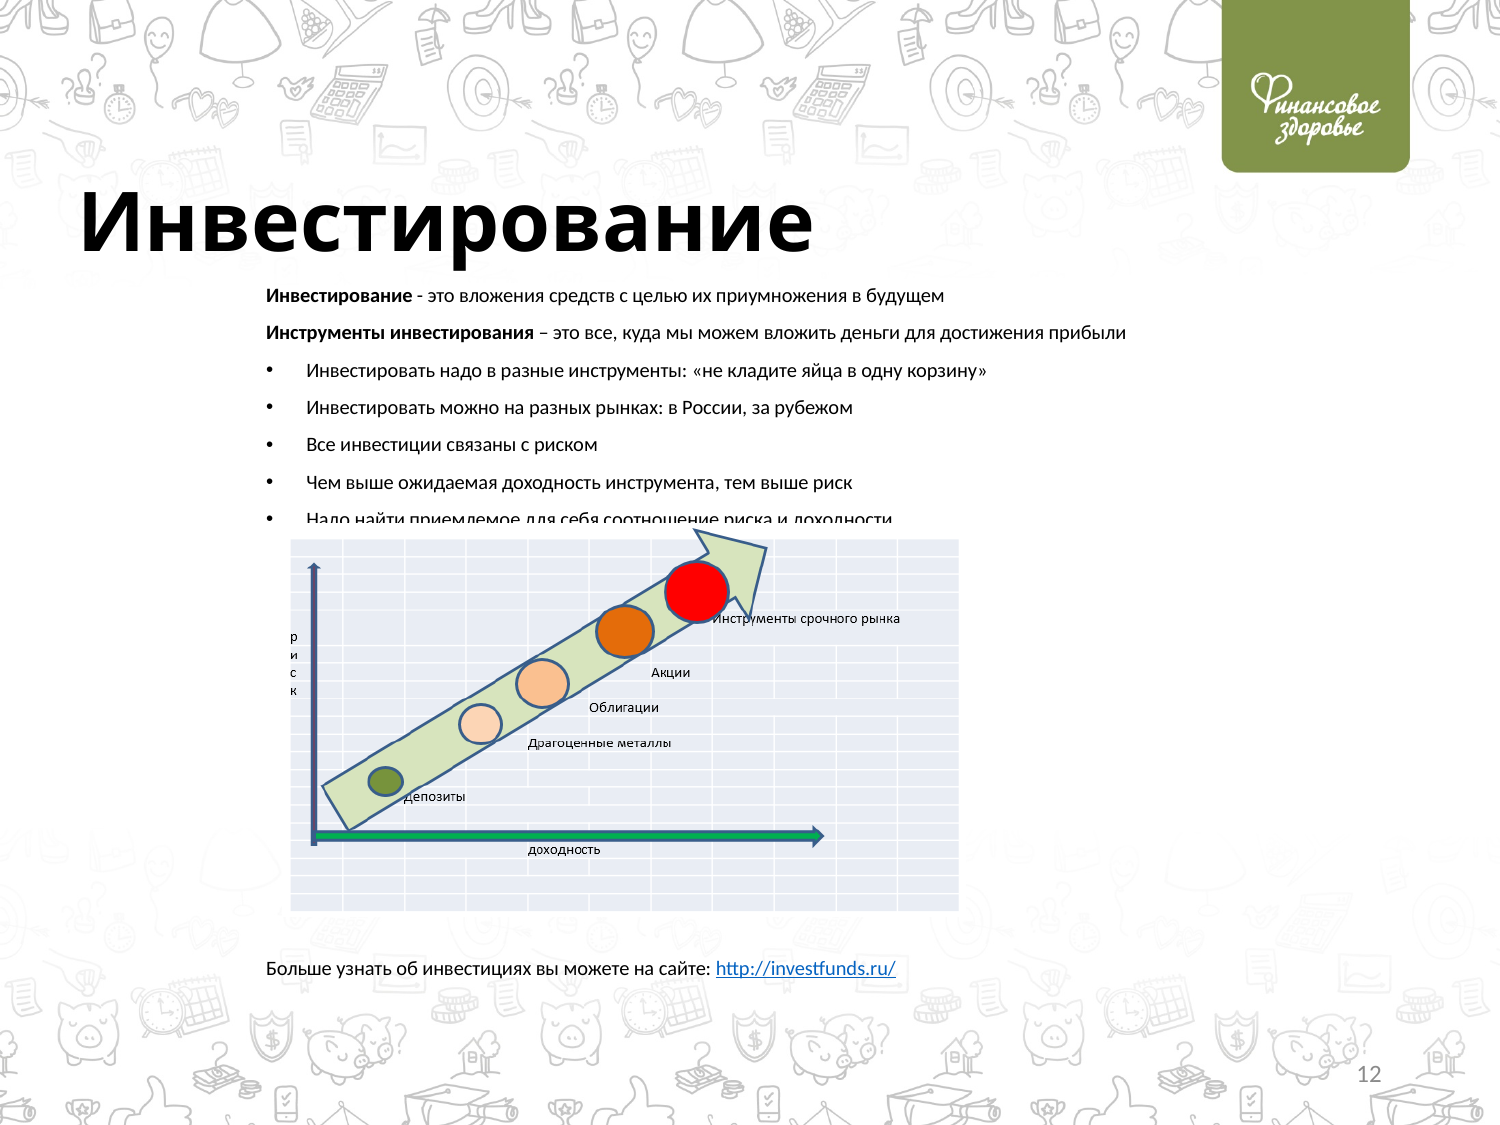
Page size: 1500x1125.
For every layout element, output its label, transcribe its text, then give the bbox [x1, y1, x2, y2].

title Инвестирование [62, 172, 1397, 278]
picture [0, 0, 1500, 1125]
list Инвестирование - это вложения средств с целью их приумножения в будущем Инструменты инвестирования – это все, куда мы можем вложить деньги для достижения прибыли Инвестировать надо в разные инструменты: «не кладите яйца в одну корзину» Инвестировать можно на разных рынках: в России, за рубежом Все инвестиции связаны с риском Чем выше ожидаемая доходность инструмента, тем выше риск Надо найти приемлемое для себя соотношение риска и доходности Больше узнать об инвестициях вы можете на сайте: http://investfunds.ru/ [251, 277, 1377, 988]
slide_number 12 [1059, 1042, 1397, 1103]
